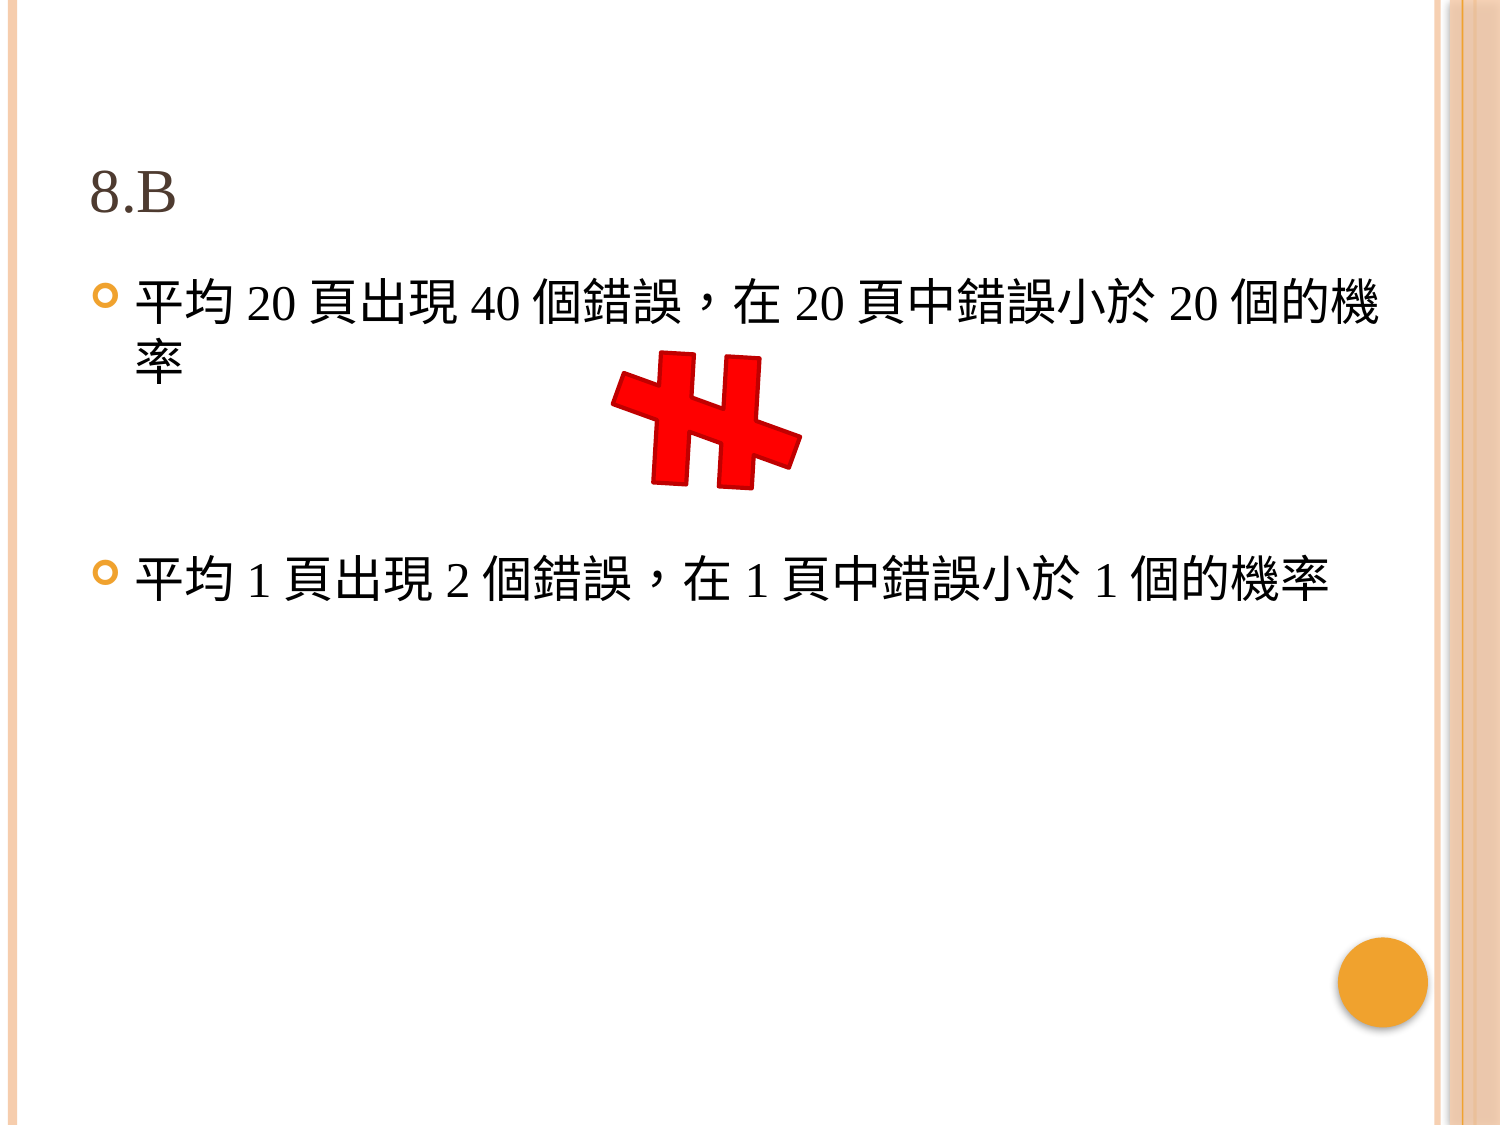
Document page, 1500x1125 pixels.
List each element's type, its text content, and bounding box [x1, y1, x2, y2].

title 8.b [75, 45, 1300, 233]
list 平均20頁出現40個錯誤，在20頁中錯誤小於20個的機率 平均1頁出現2個錯誤，在1頁中錯誤小於1個的機率 [75, 262, 1424, 1062]
text_box [610, 350, 803, 491]
